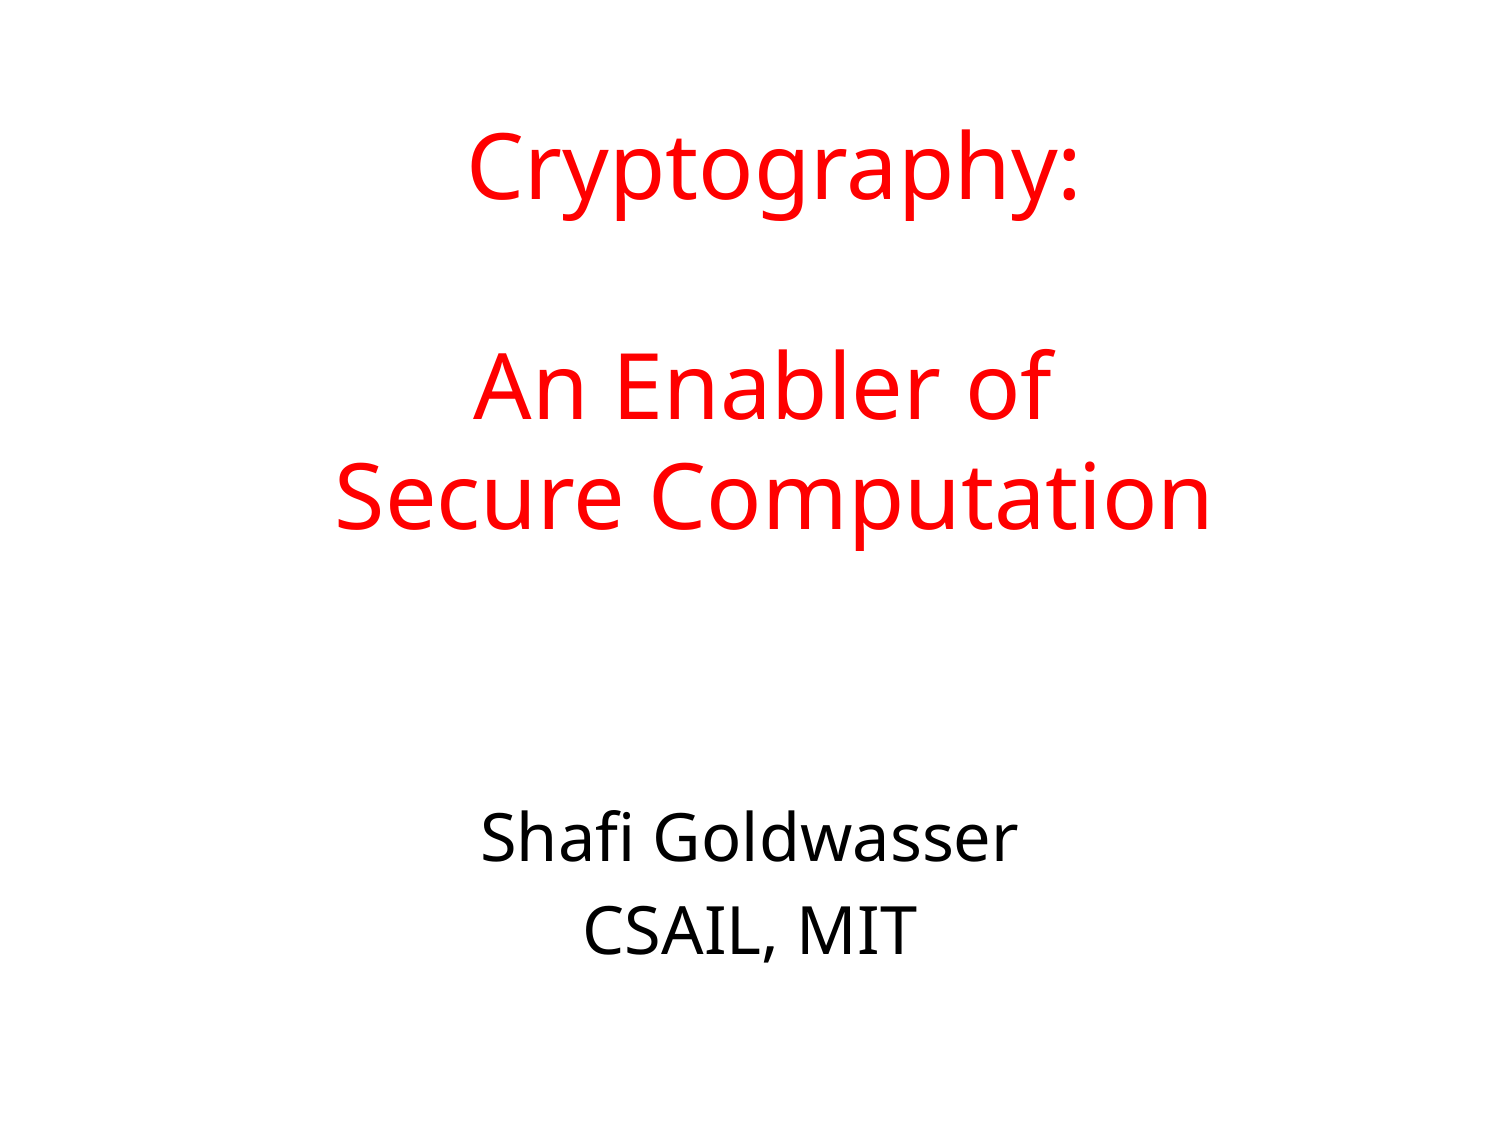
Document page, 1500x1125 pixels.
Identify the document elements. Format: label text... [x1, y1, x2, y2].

title Cryptography: An Enabler of Secure Computation [24, 262, 1500, 504]
subtitle Shafi Goldwasser CSAIL, MIT [224, 787, 1276, 1076]
